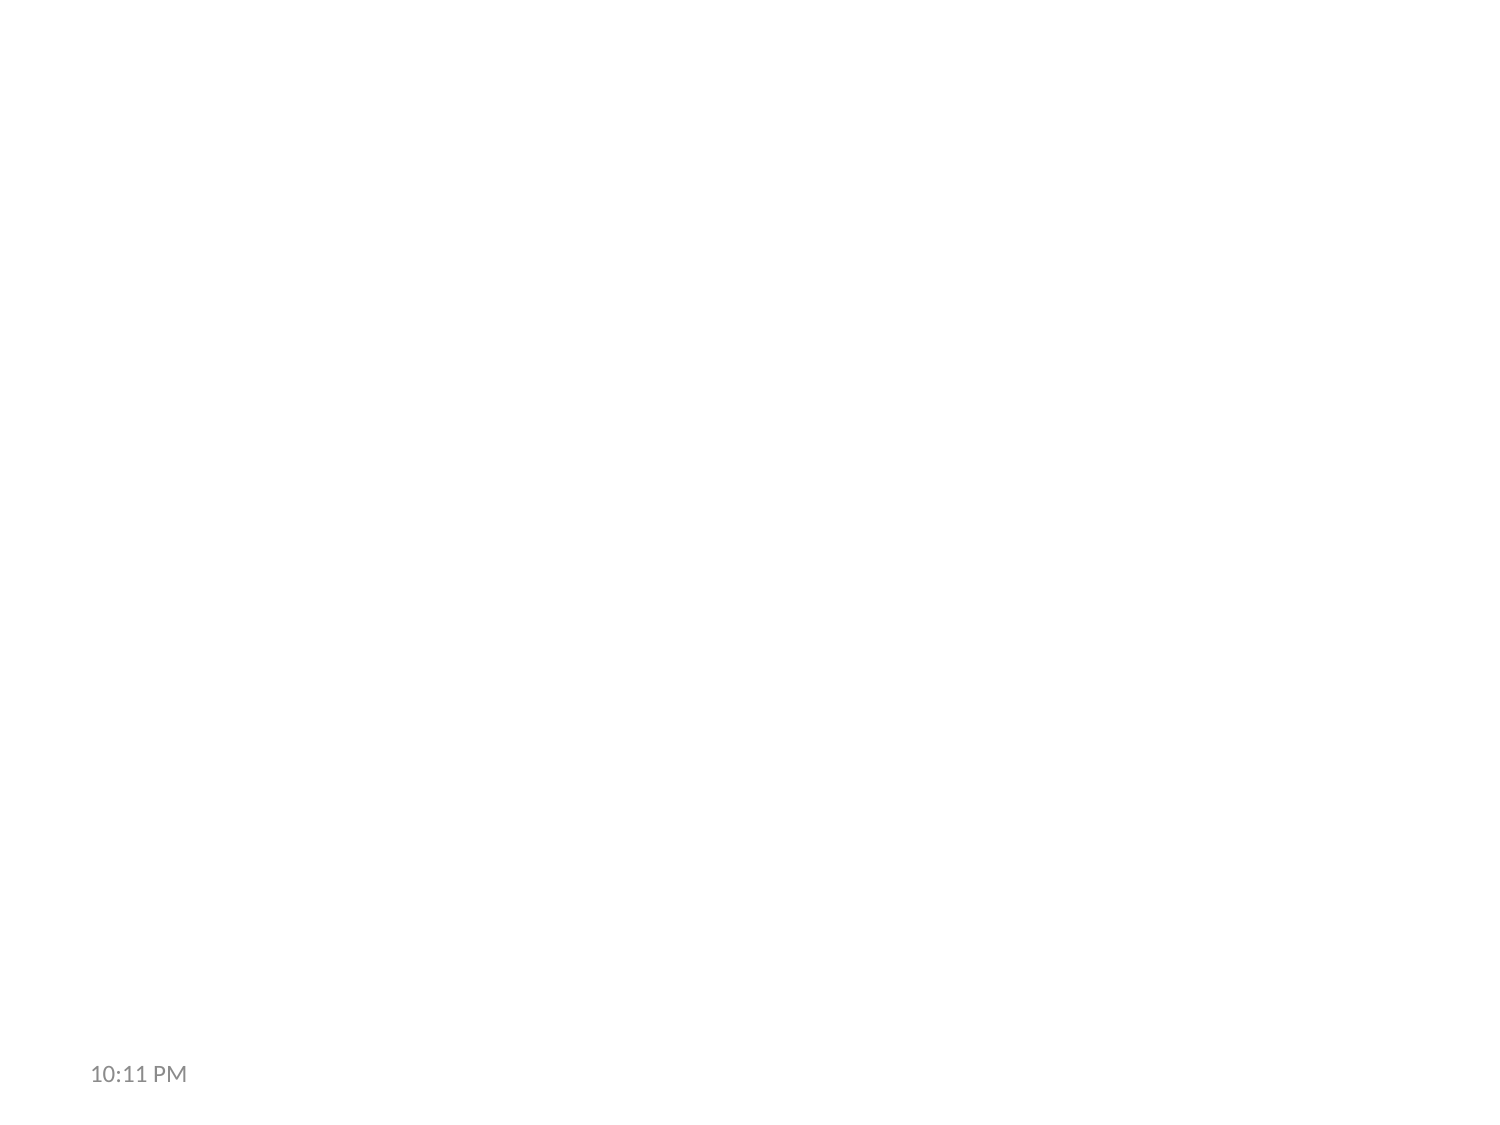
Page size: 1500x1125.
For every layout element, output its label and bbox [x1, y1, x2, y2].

slide_number [75, 1042, 425, 1103]
